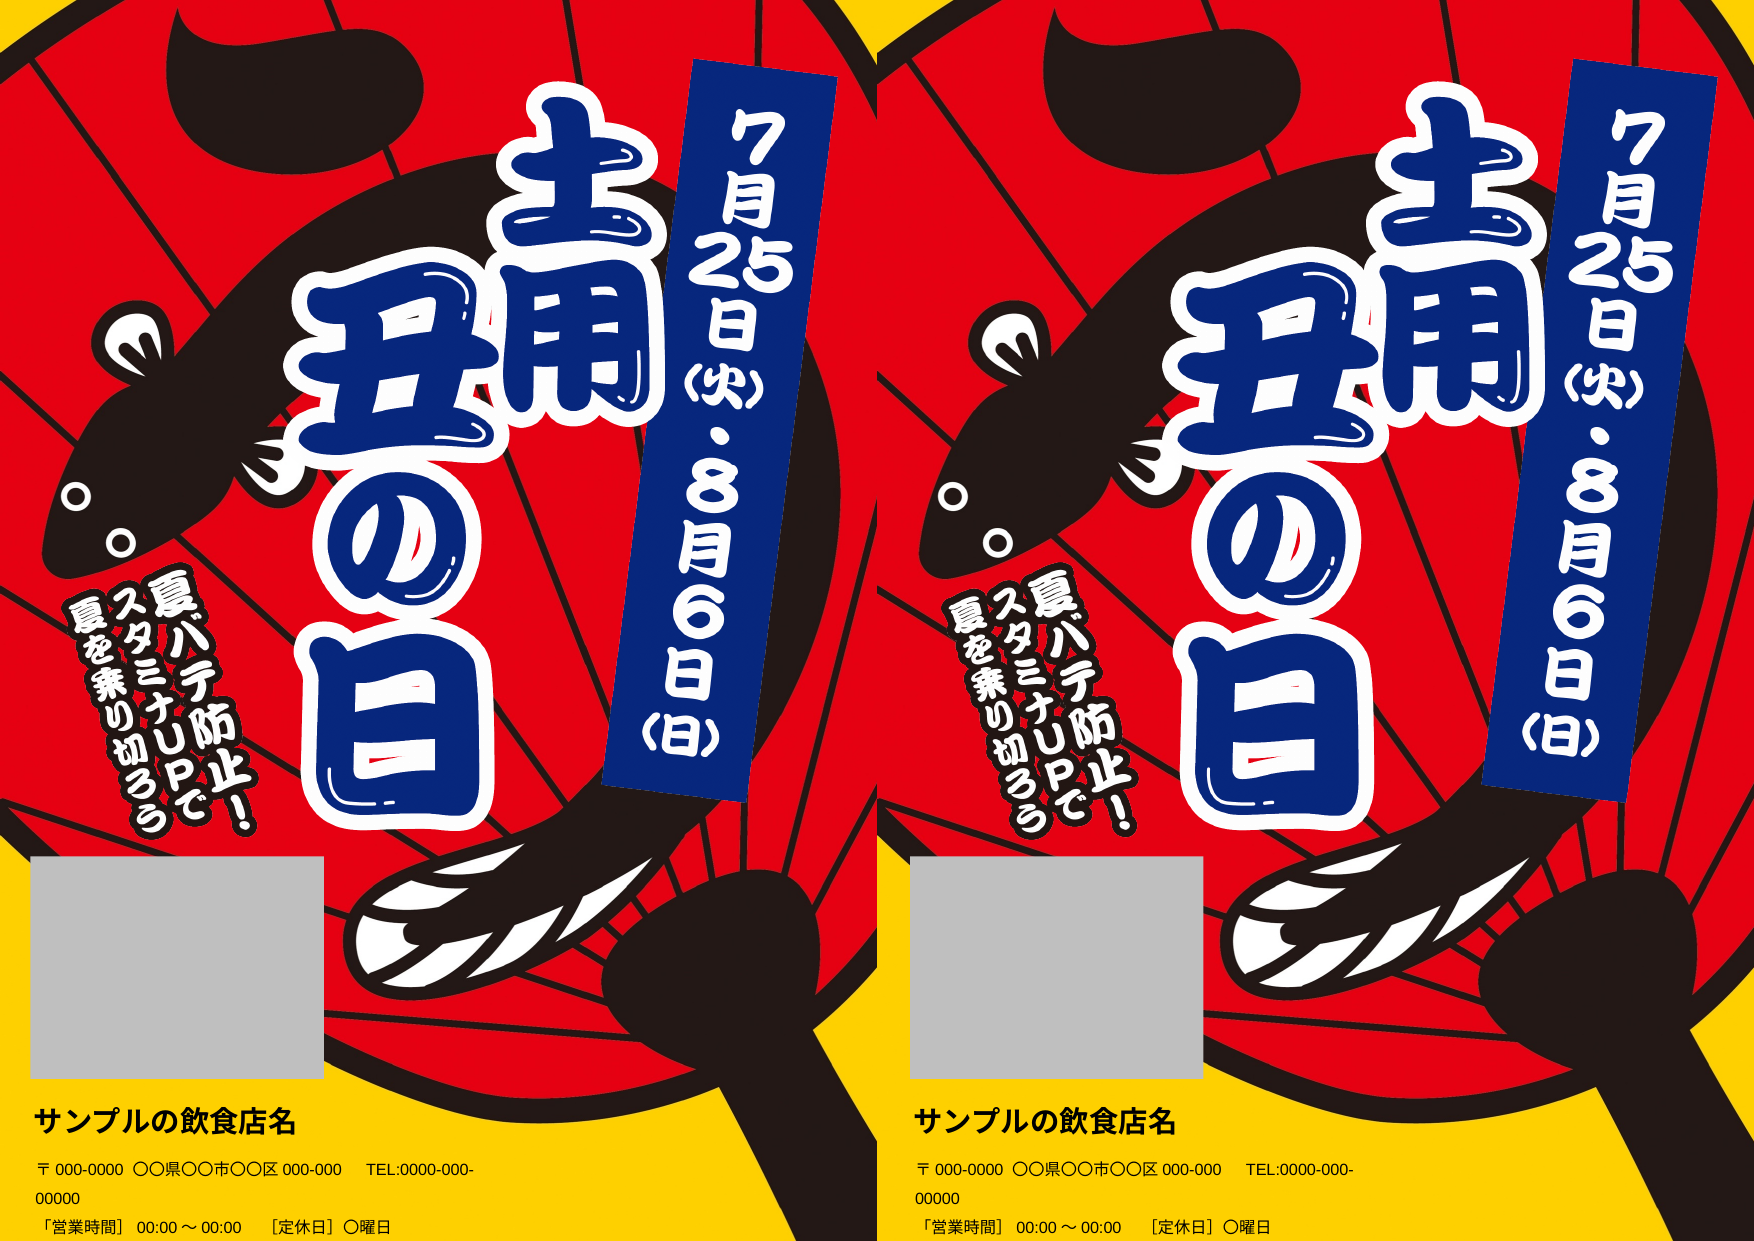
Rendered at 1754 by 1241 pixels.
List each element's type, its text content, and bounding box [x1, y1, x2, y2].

text_box [909, 855, 1205, 1080]
picture [0, 0, 1754, 1241]
text_box 〒000-0000 〇〇県〇〇市〇〇区000-000 TEL:0000-000-00000 「営業時間］00:00～00:00 ［定休日］〇曜日 [20, 1141, 531, 1241]
text_box [29, 855, 325, 1080]
text_box サンプルの飲食店名 [898, 1095, 1207, 1146]
text_box サンプルの飲食店名 [19, 1095, 328, 1146]
text_box 〒000-0000 〇〇県〇〇市〇〇区000-000 TEL:0000-000-00000 「営業時間］00:00～00:00 ［定休日］〇曜日 [900, 1141, 1410, 1241]
